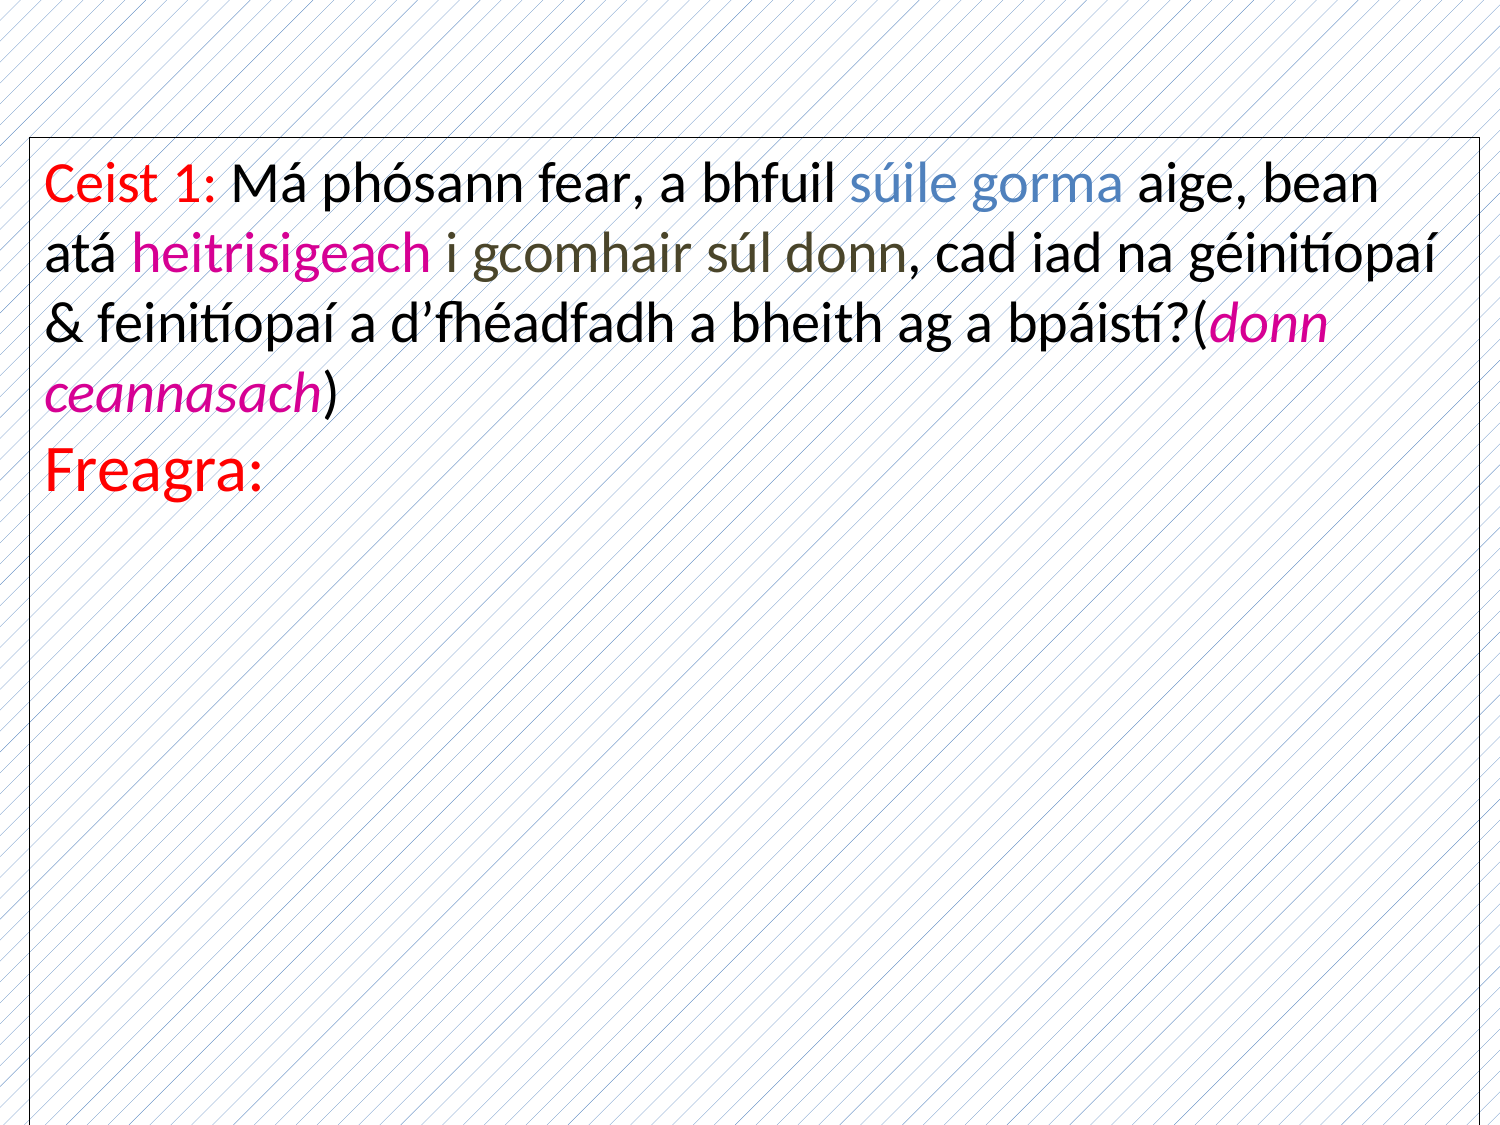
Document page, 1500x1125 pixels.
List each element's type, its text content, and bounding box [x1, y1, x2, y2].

text_box Ceist 1: Má phósann fear, a bhfuil súile gorma aige, bean atá heitrisigeach i gcomhair súl donn, cad iad na géinitíopaí & feinitíopaí a d’fhéadfadh a bheith ag a bpáistí?(donn ceannasach) Freagra: [29, 137, 1480, 1125]
